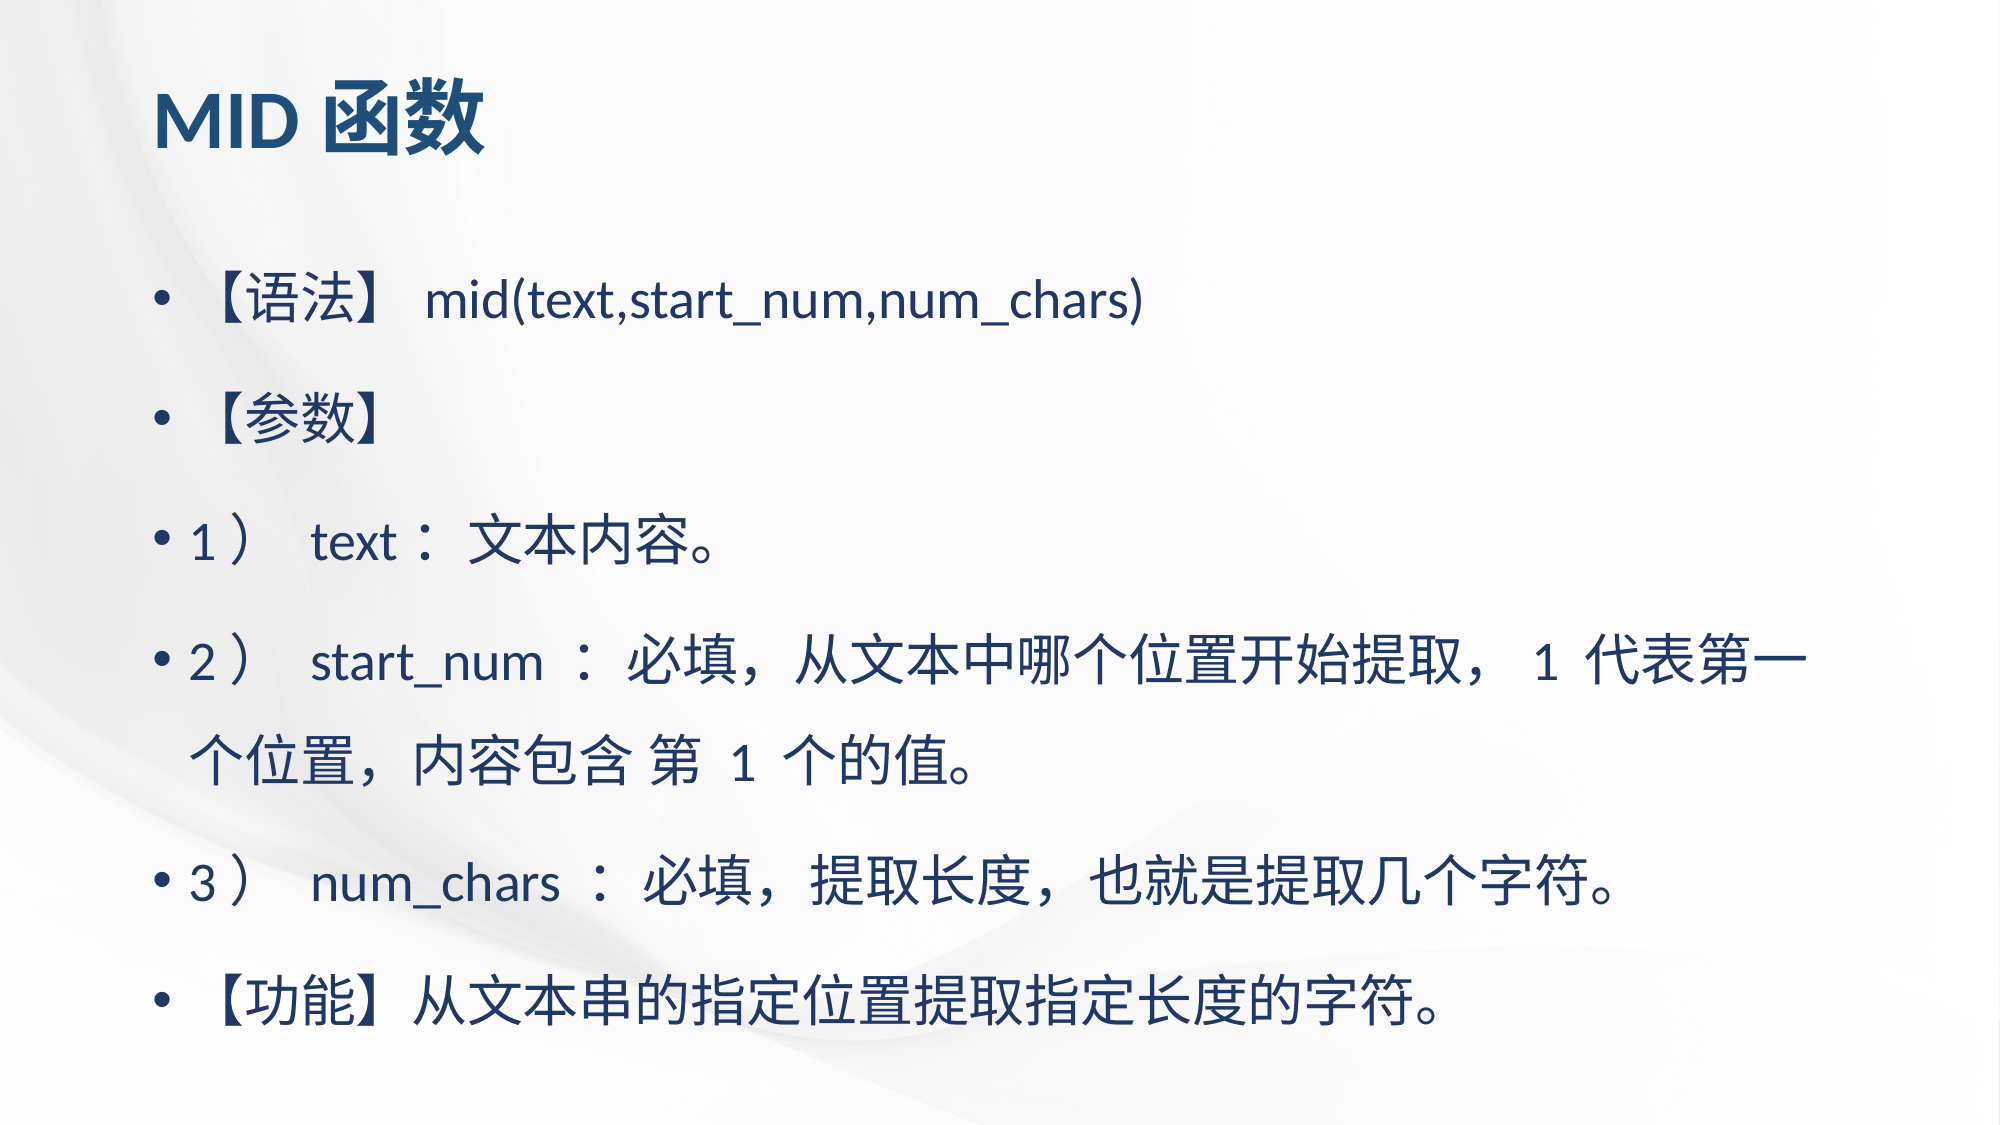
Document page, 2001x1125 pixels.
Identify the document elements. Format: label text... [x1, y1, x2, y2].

list 【语法】mid(text,start_num,num_chars) 【参数】 1） text：文本内容。 2） start_num ：必填，从文本中哪个位置开始提取，1 代表第一个位置，内容包含 第 1 个的值。 3） num_chars ：必填，提取长度，也就是提取几个字符。 【功能】从文本串的指定位置提取指定长度的字符。 [137, 222, 1863, 1043]
title MID函数 [137, 59, 1863, 184]
